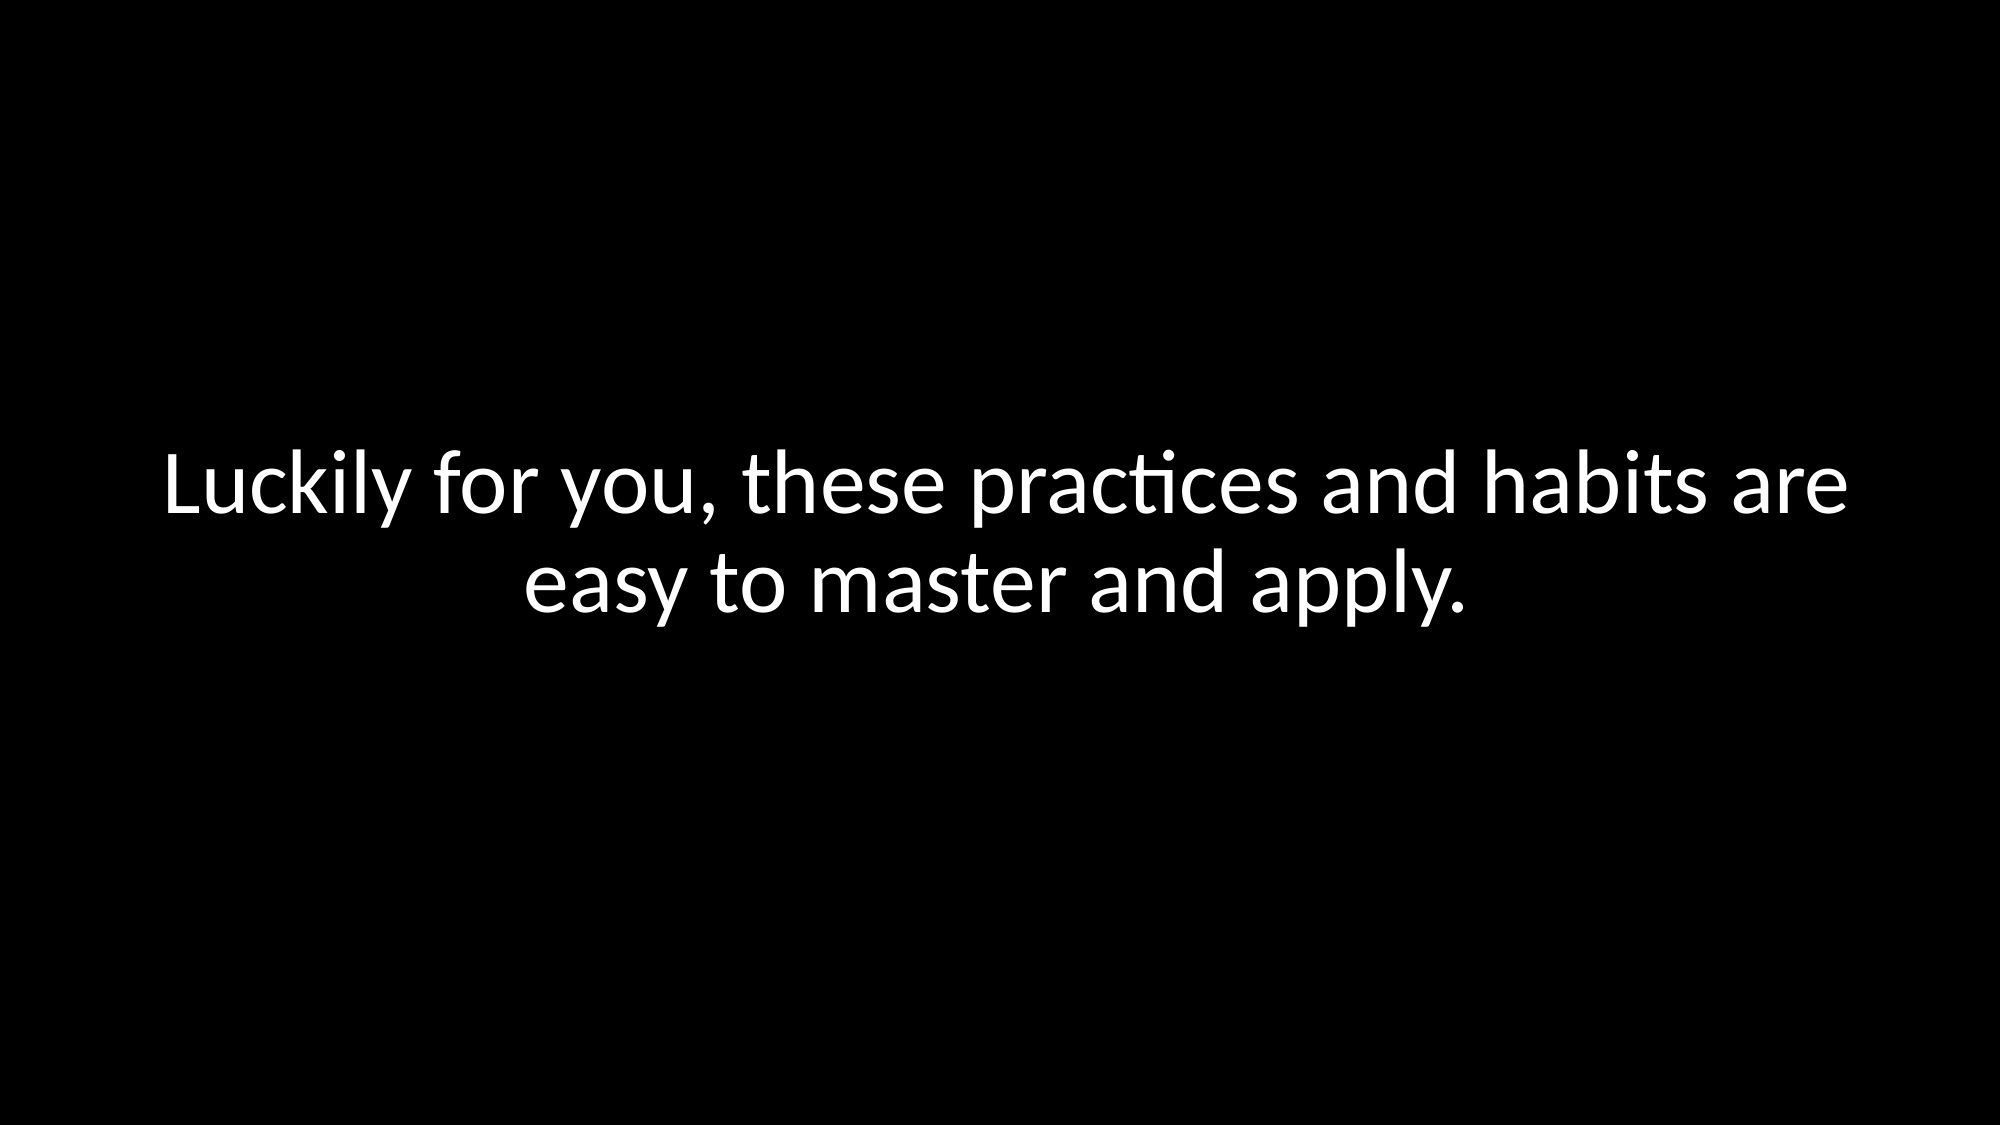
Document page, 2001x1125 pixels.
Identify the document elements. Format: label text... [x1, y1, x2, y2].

list Luckily for you, these practices and habits are easy to master and apply. [142, 427, 1874, 784]
